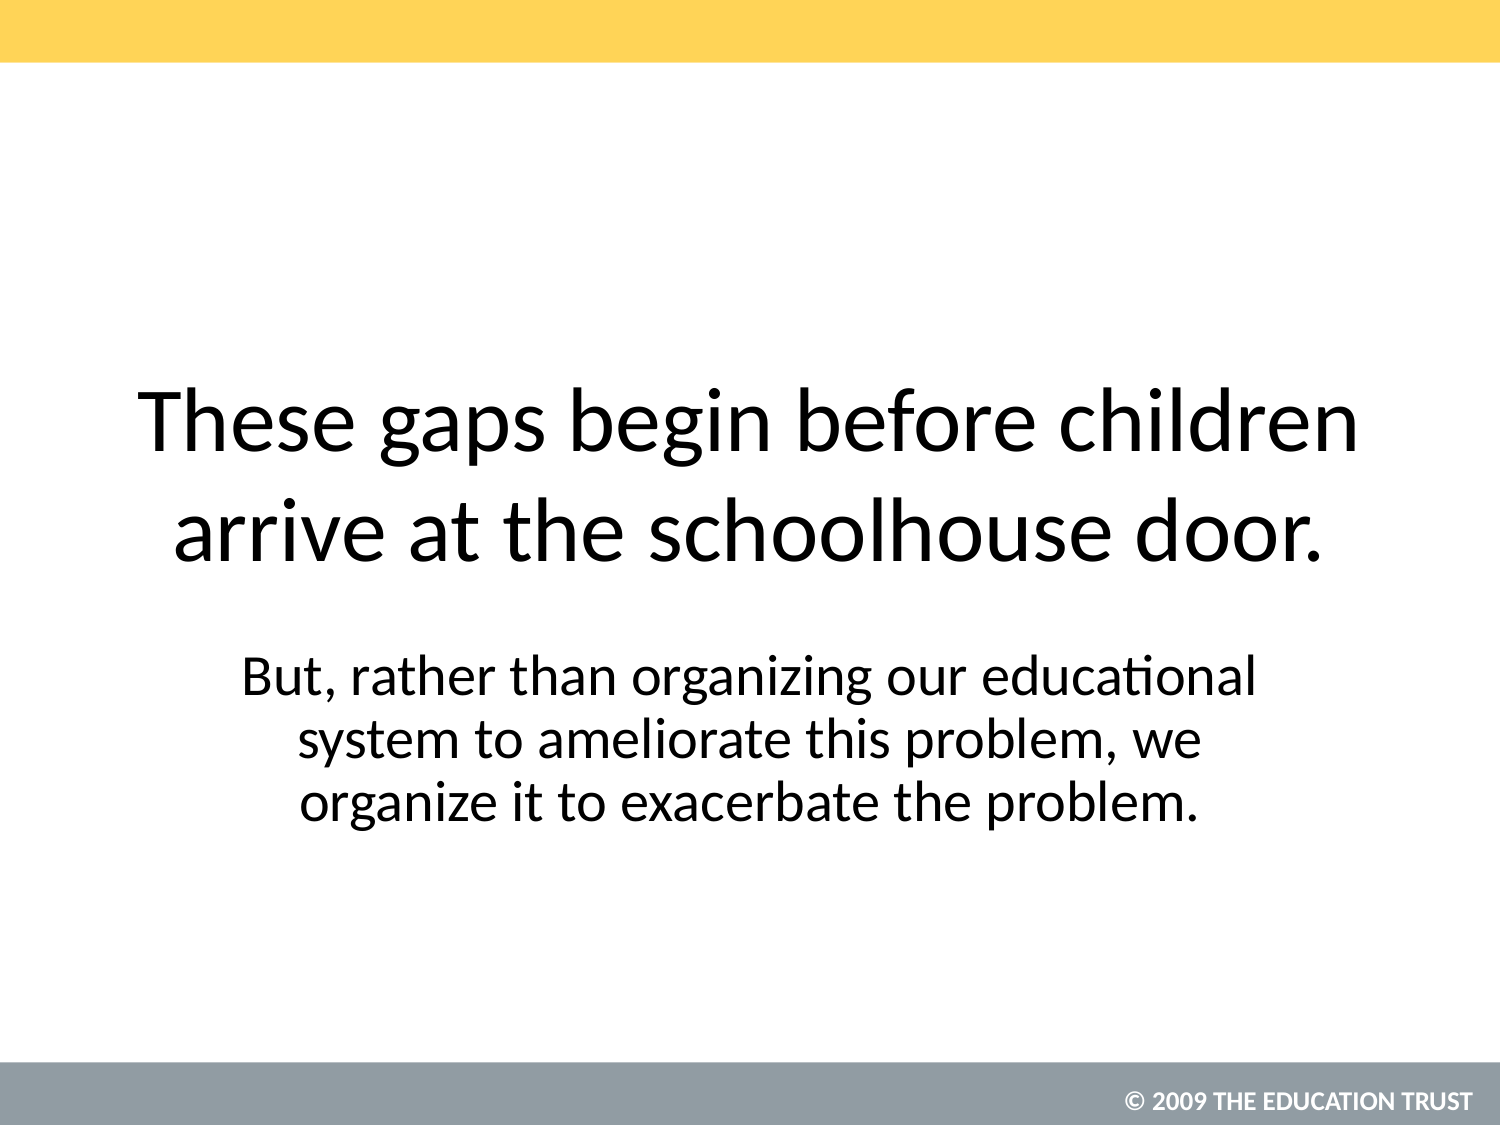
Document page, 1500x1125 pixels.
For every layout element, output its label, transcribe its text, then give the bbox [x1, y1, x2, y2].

subtitle But, rather than organizing our educational system to ameliorate this problem, we organize it to exacerbate the problem. [224, 637, 1276, 926]
title These gaps begin before children arrive at the schoolhouse door. [112, 349, 1388, 591]
